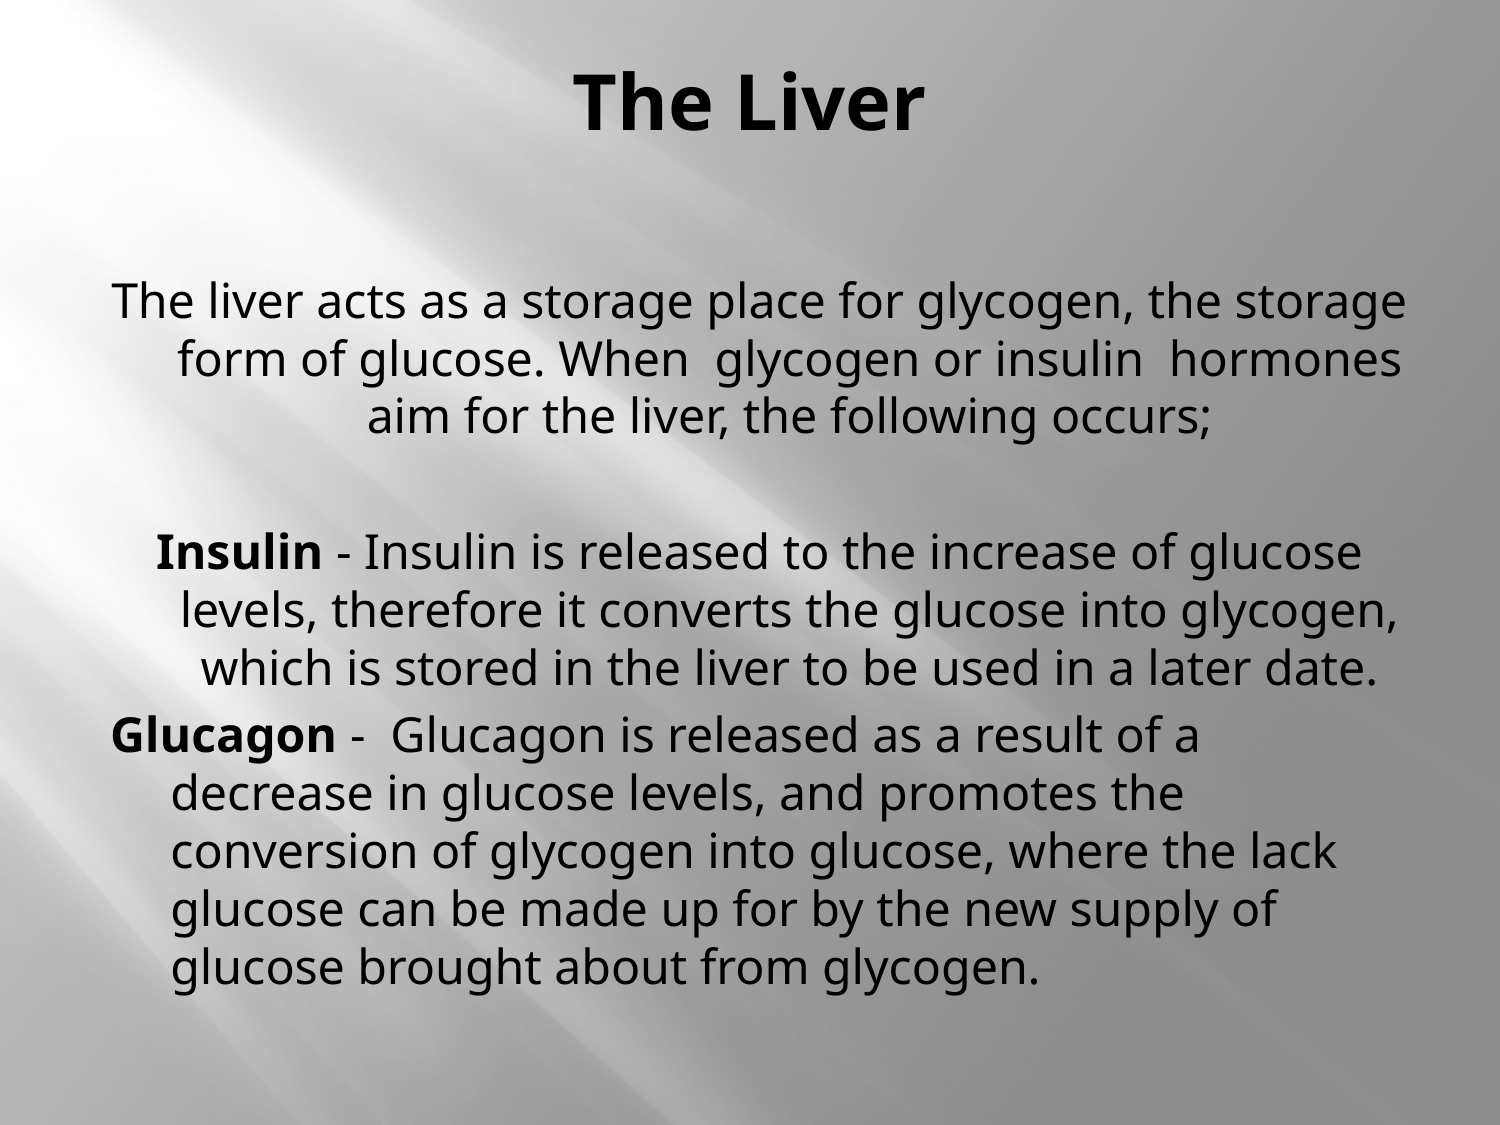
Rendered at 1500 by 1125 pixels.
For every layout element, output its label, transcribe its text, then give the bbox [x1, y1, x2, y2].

list The liver acts as a storage place for glycogen, the storage form of glucose. When glycogen or insulin hormones aim for the liver, the following occurs; Insulin - Insulin is released to the increase of glucose levels, therefore it converts the glucose into glycogen, which is stored in the liver to be used in a later date. Glucagon - Glucagon is released as a result of a decrease in glucose levels, and promotes the conversion of glycogen into glucose, where the lack glucose can be made up for by the new supply of glucose brought about from glycogen. [75, 262, 1425, 1035]
title The Liver [75, 45, 1425, 233]
